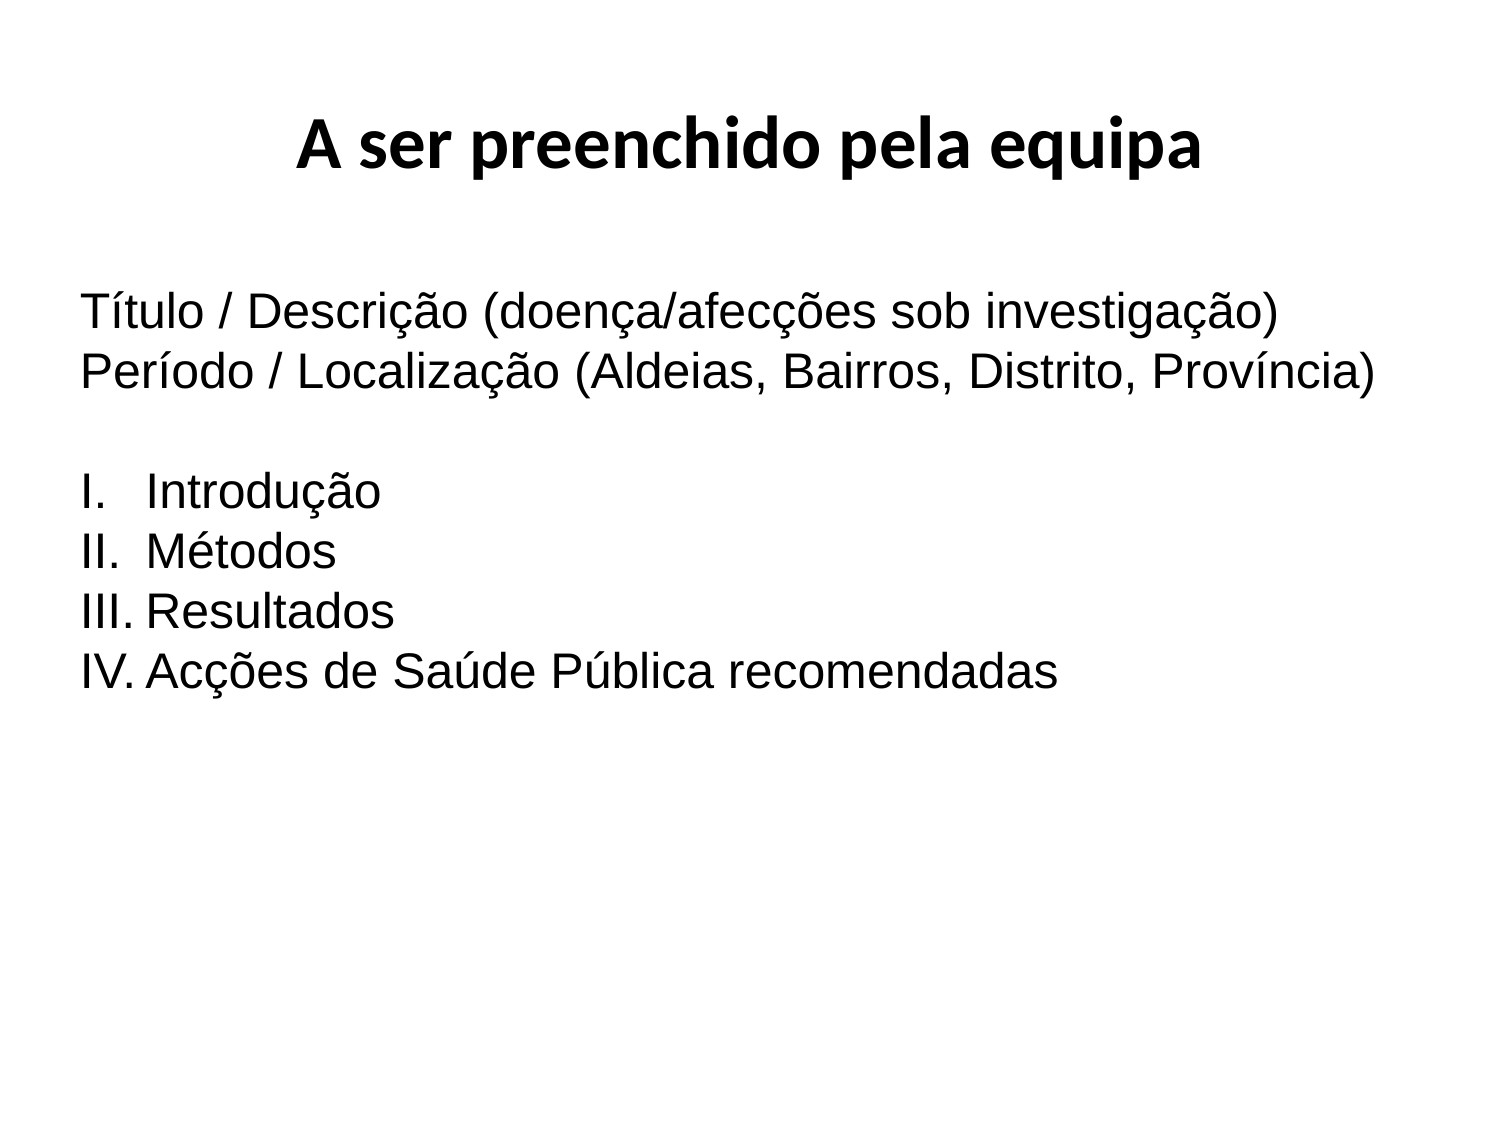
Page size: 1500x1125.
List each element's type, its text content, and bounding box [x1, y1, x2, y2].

title A ser preenchido pela equipa [0, 45, 1500, 233]
text_box Título / Descrição (doença/afecções sob investigação) Período / Localização (Aldeias, Bairros, Distrito, Província) Introdução Métodos Resultados Acções de Saúde Pública recomendadas [64, 196, 1415, 939]
